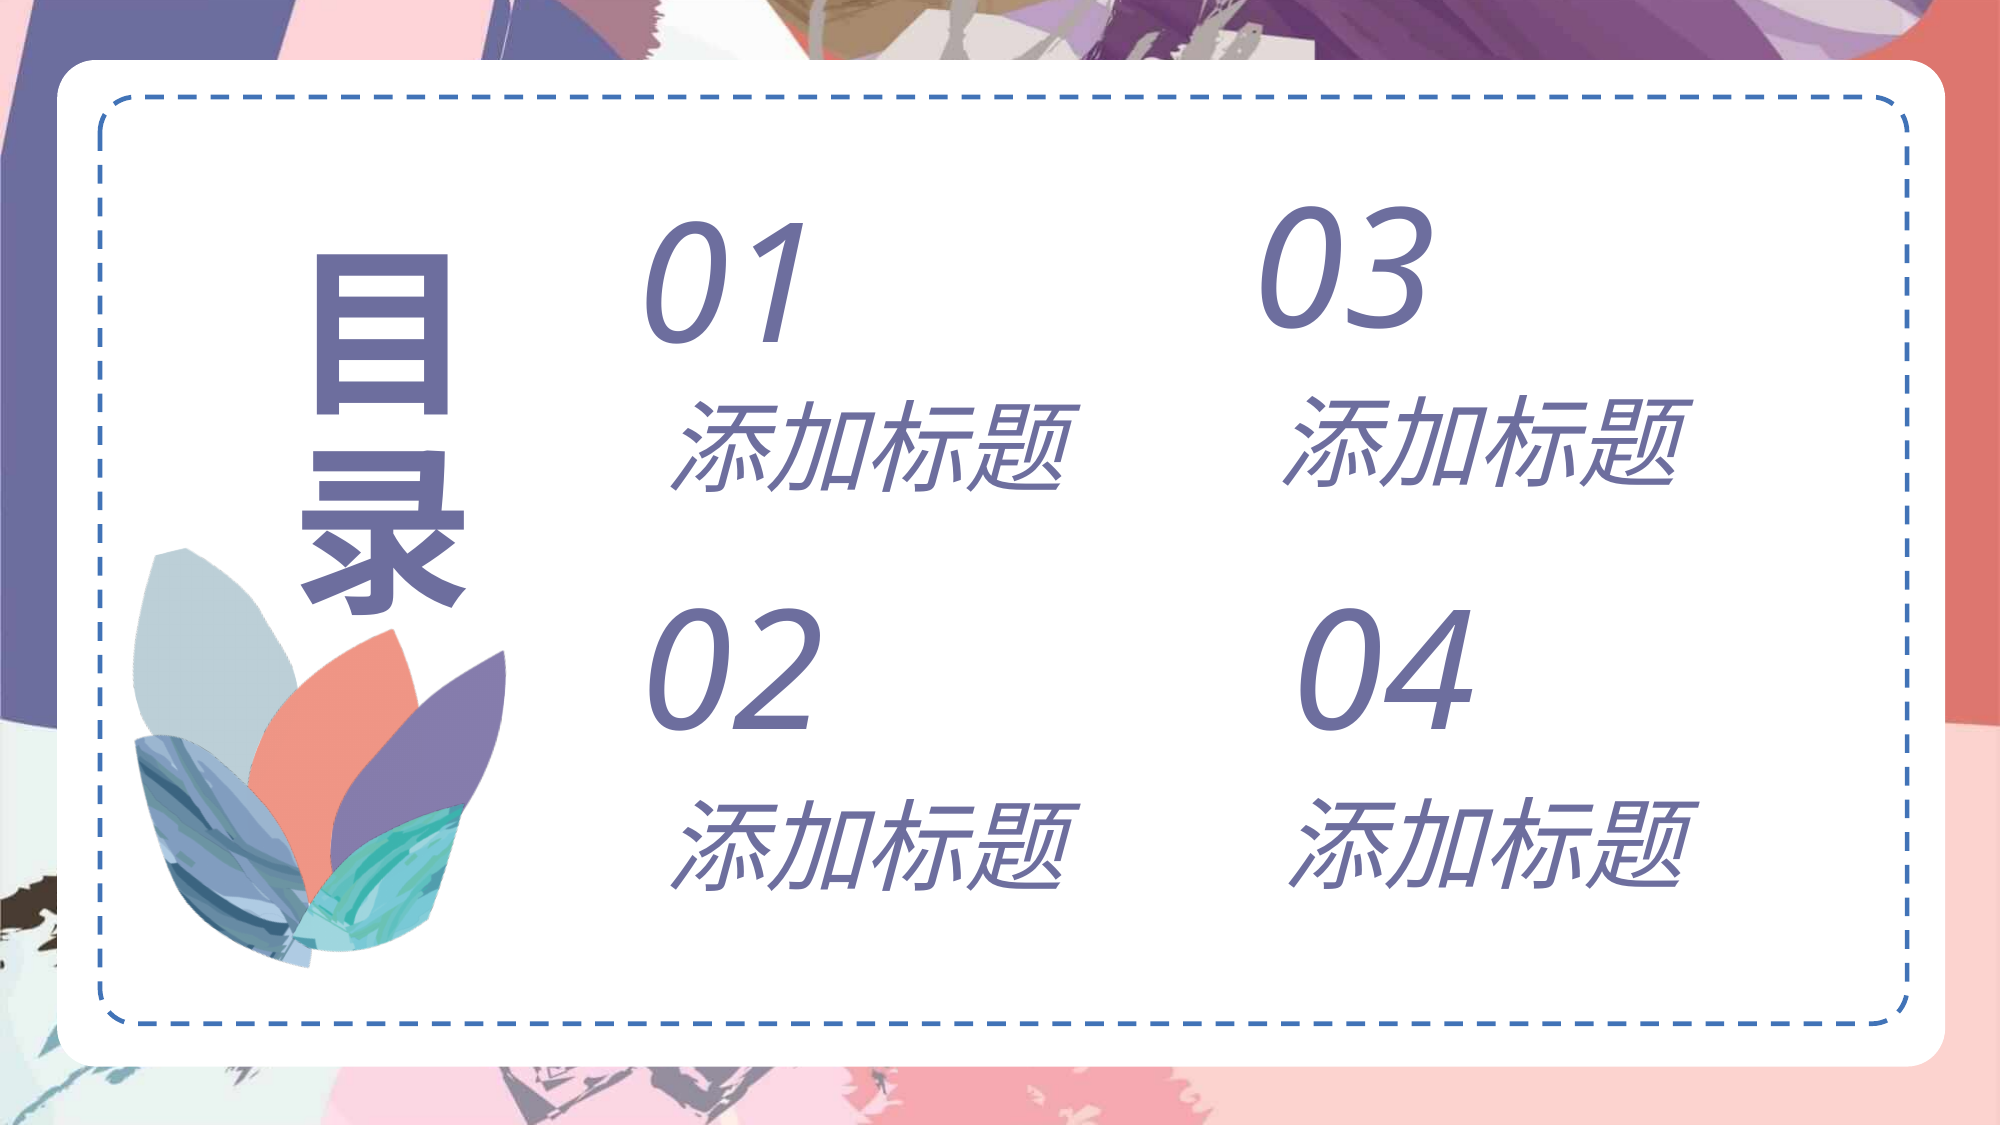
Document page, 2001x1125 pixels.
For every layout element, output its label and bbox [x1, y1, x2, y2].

picture [0, 0, 2000, 1125]
text_box [611, 589, 1119, 914]
text_box [611, 202, 1119, 514]
text_box [1217, 187, 1737, 509]
text_box [1224, 589, 1743, 911]
